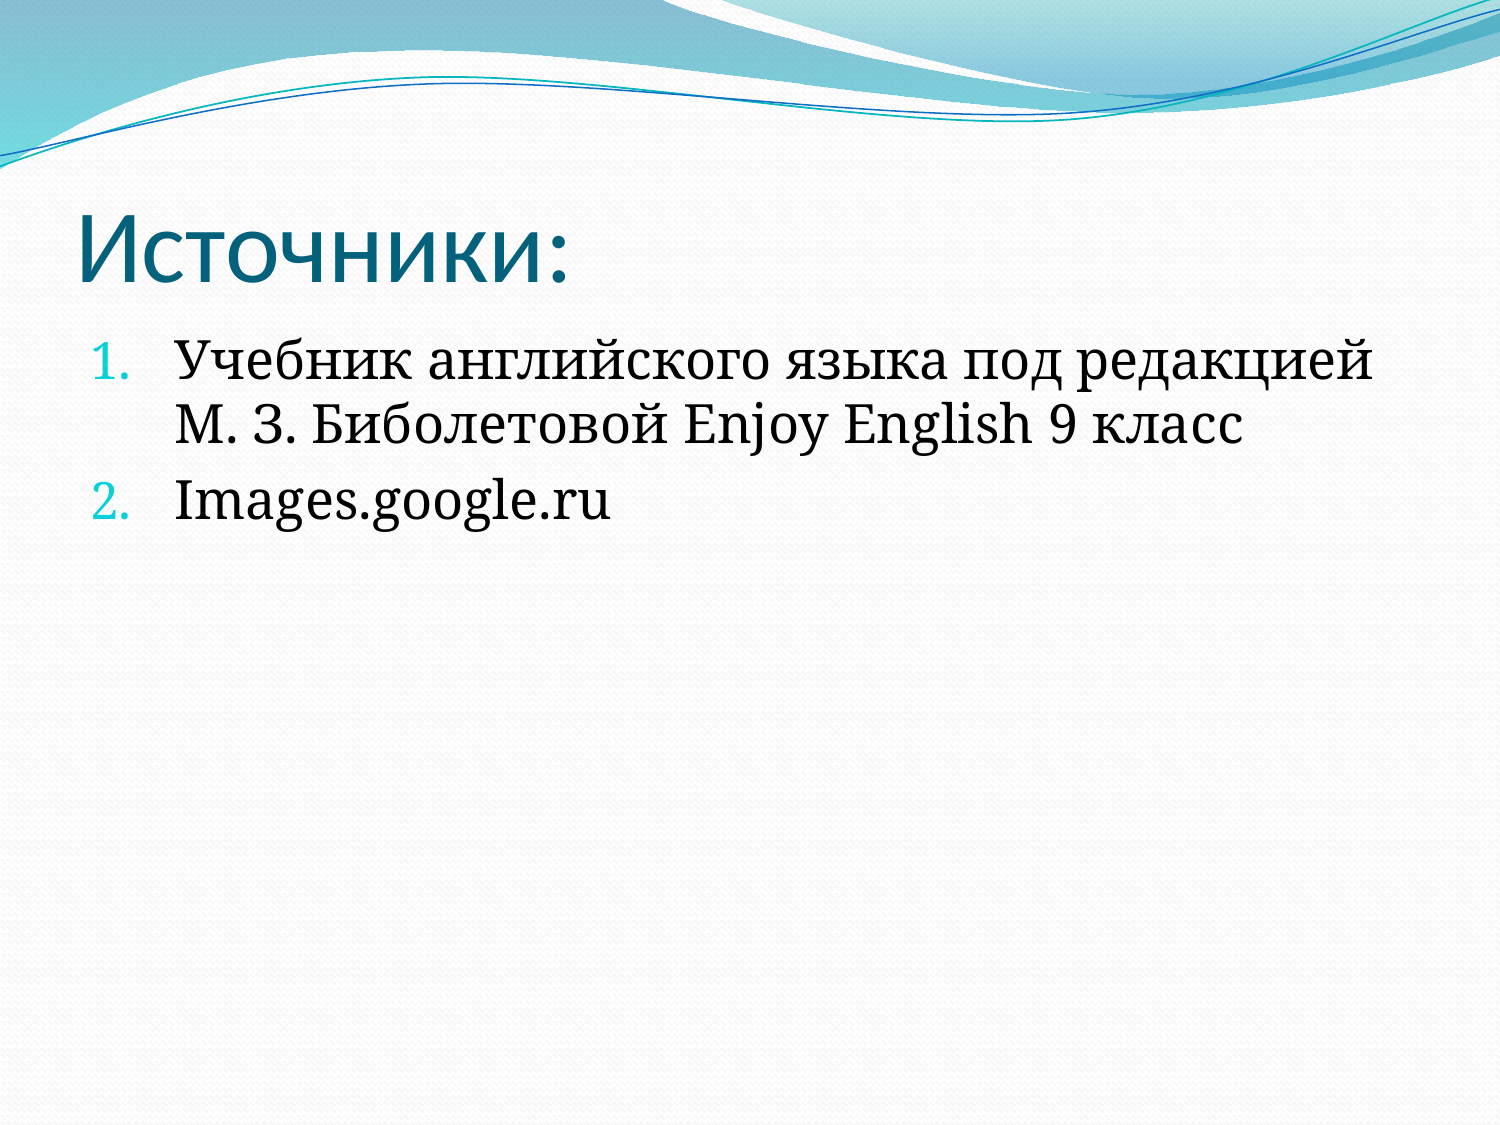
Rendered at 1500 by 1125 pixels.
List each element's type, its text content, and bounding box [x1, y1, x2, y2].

title Источники: [74, 115, 1426, 304]
list Учебник английского языка под редакцией М. З. Биболетовой Enjoy English 9 класс Images.google.ru [74, 317, 1426, 1038]
